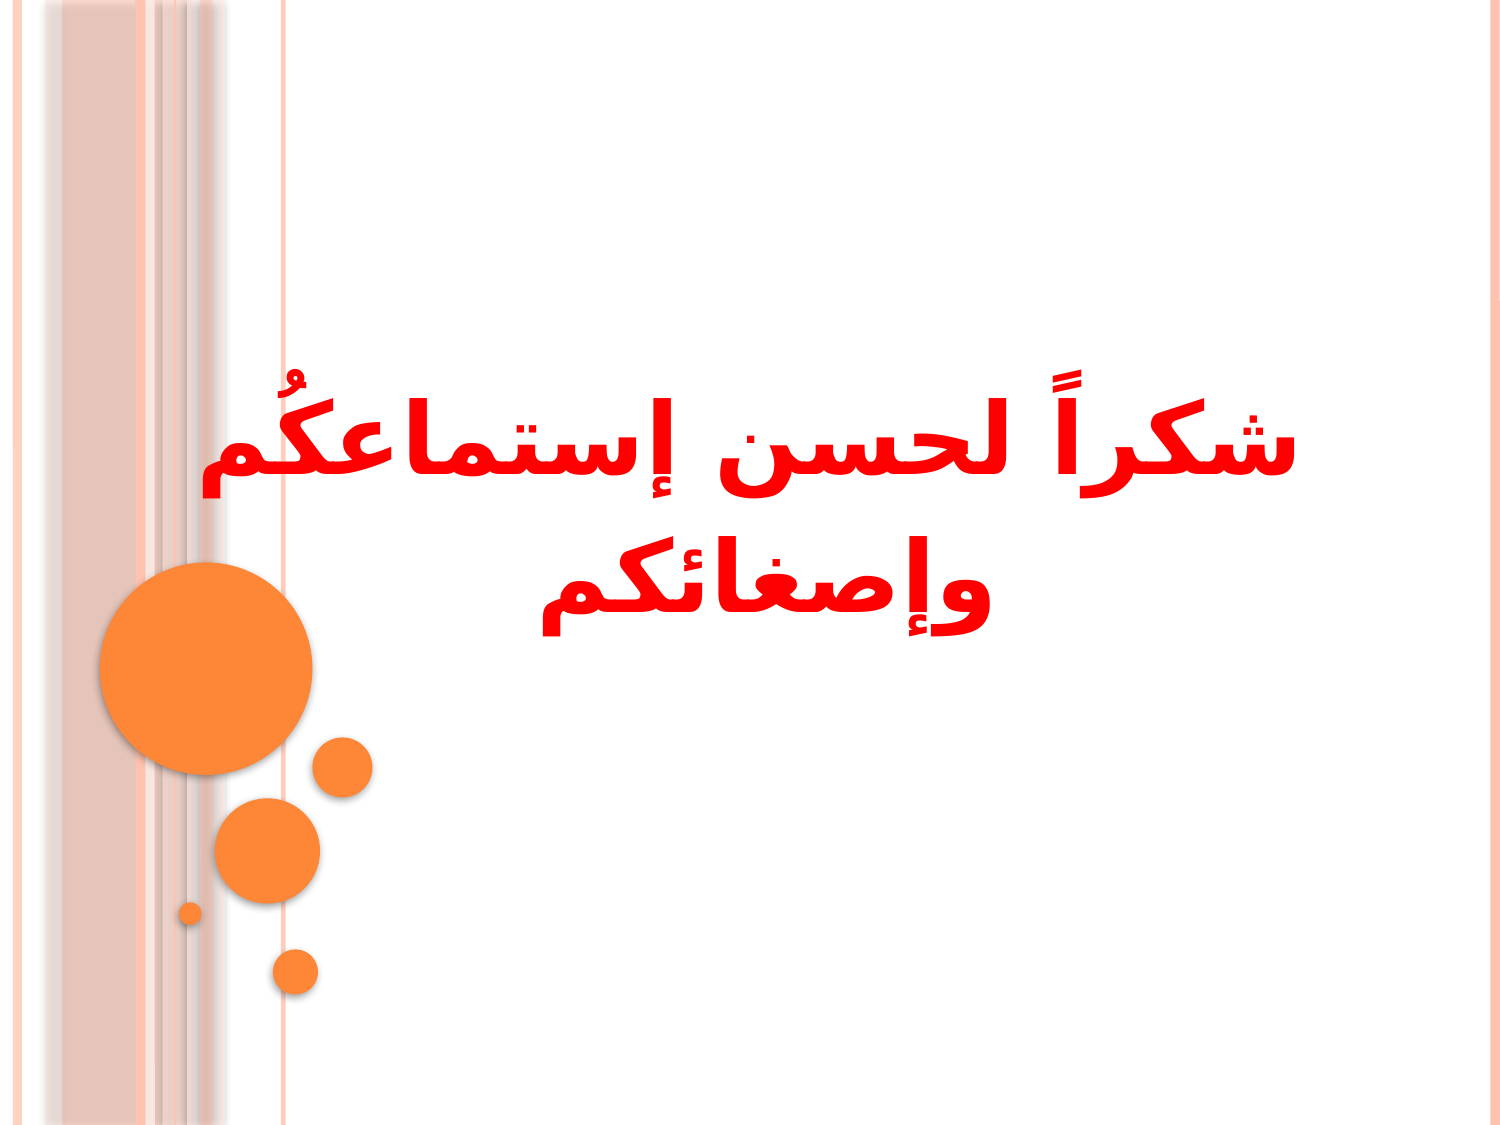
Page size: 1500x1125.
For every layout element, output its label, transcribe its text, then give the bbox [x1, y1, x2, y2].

subtitle شكراً لحسن إستماعكُم وإصغائكم [53, 66, 1447, 1071]
